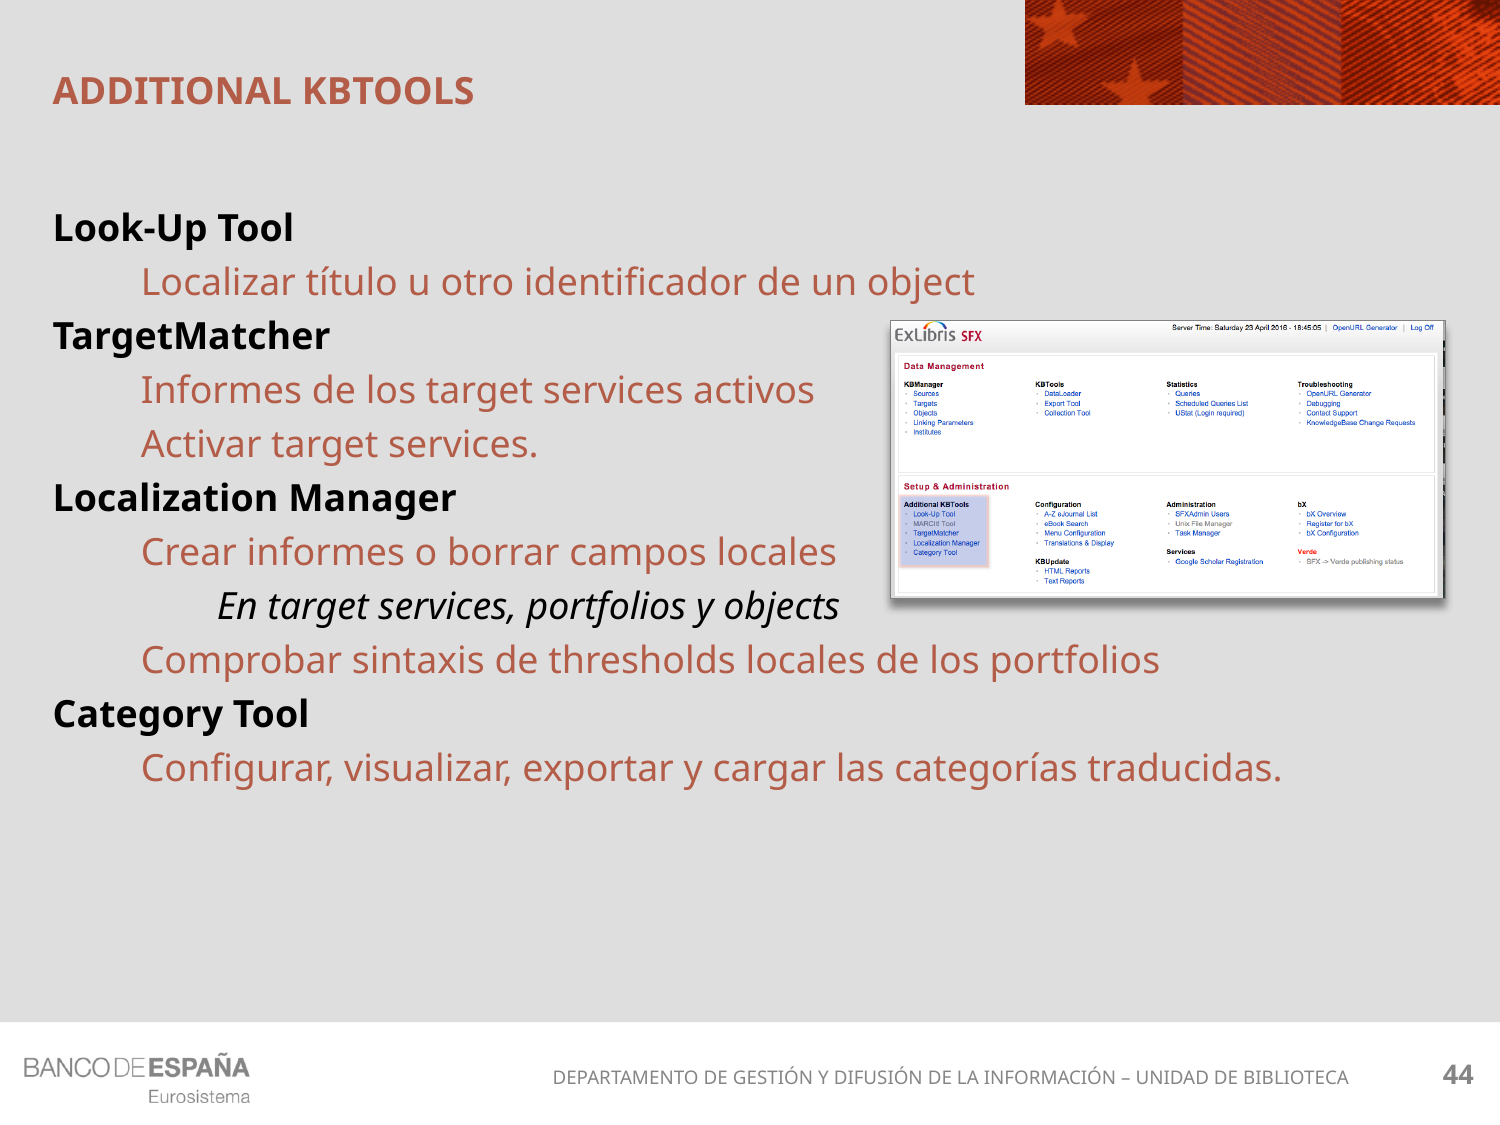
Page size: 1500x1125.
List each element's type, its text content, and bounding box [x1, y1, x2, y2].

title Additional KBTools [37, 18, 1011, 162]
list Look-Up Tool Localizar título u otro identificador de un object TargetMatcher Informes de los target services activos Activar target services. Localization Manager Crear informes o borrar campos locales En target services, portfolios y objects Comprobar sintaxis de thresholds locales de los portfolios Category Tool Configurar, visualizar, exportar y cargar las categorías traducidas. [37, 196, 1445, 1012]
picture [24, 1052, 250, 1103]
picture [889, 320, 1446, 599]
slide_number 44 [1415, 1050, 1474, 1098]
picture [1025, 0, 1500, 105]
